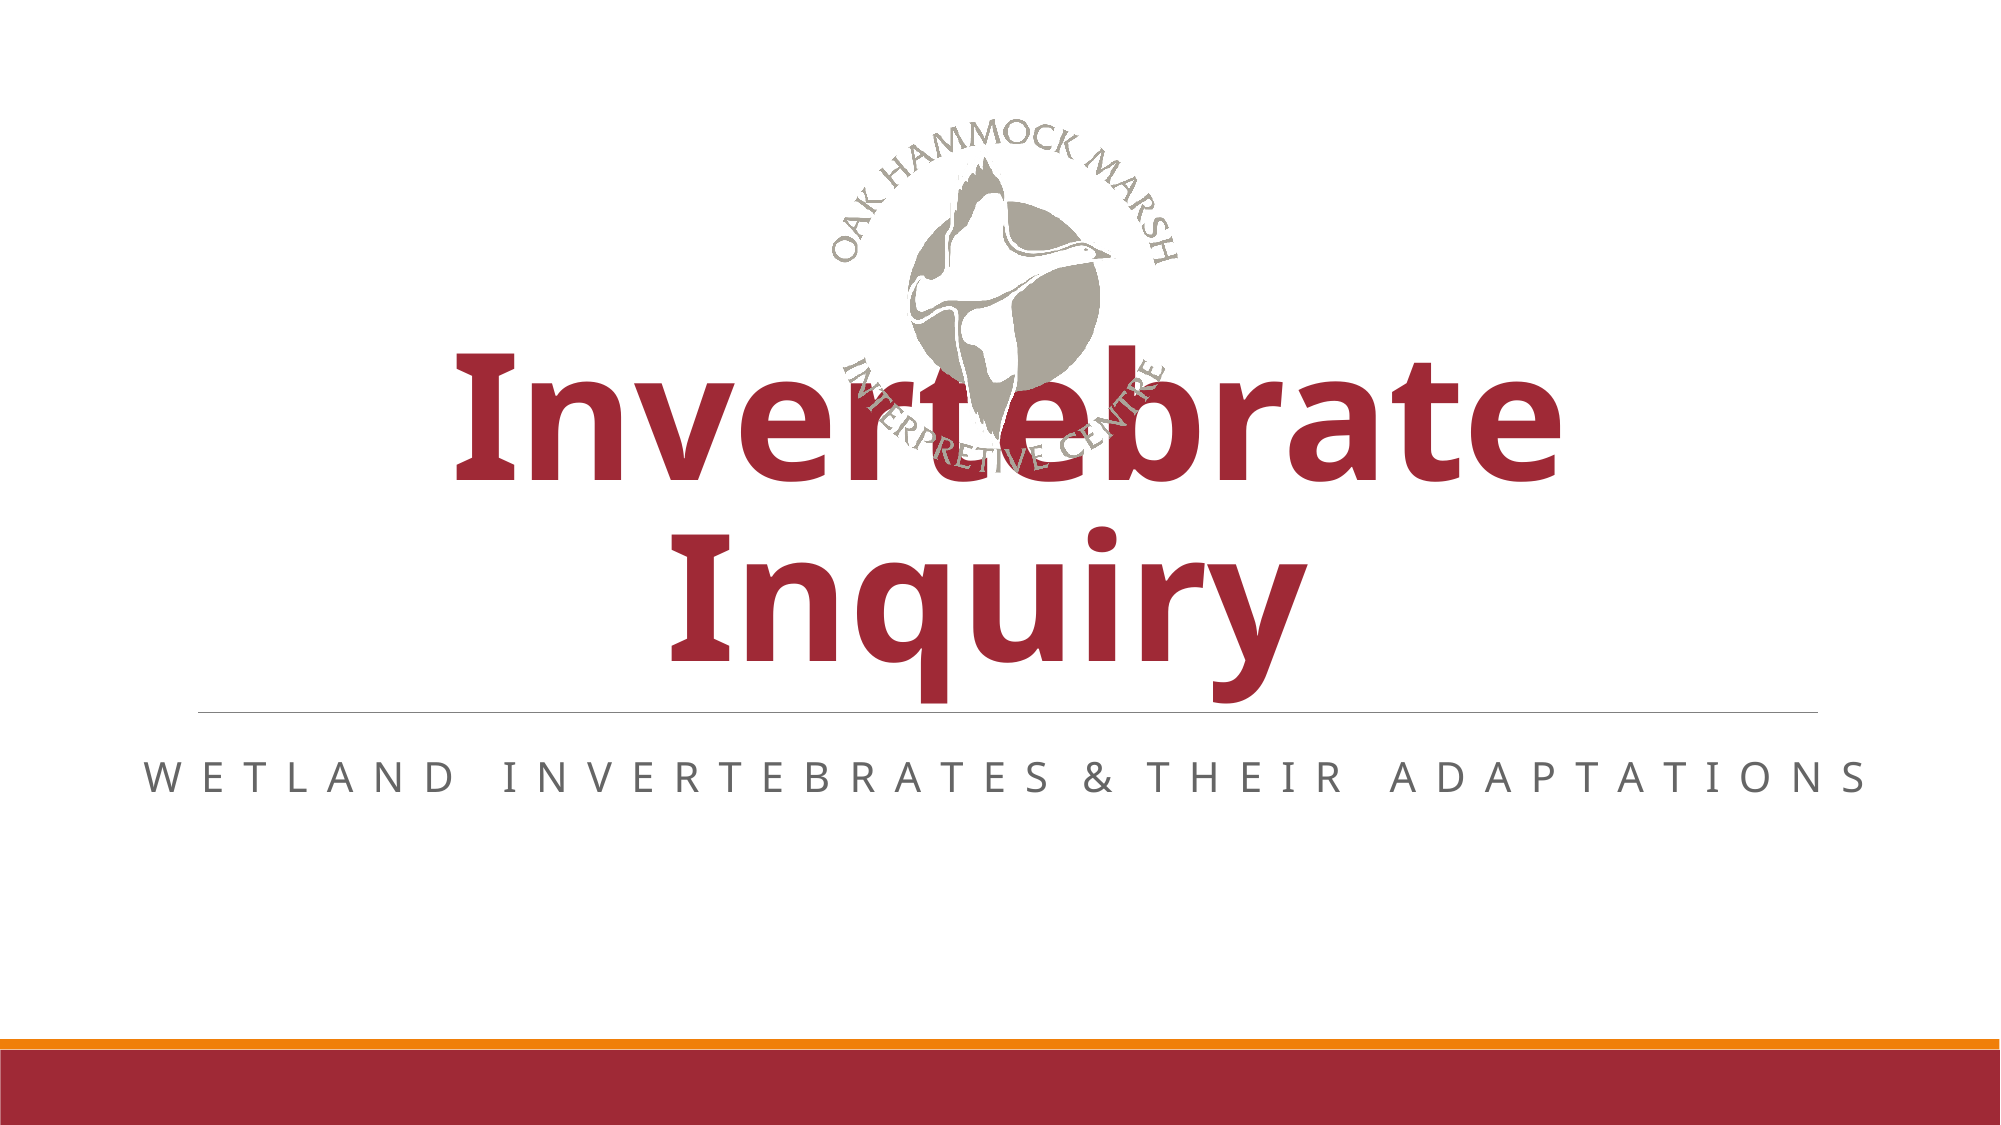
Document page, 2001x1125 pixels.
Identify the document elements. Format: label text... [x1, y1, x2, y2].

title Invertebrate Inquiry [98, 119, 1876, 705]
picture [832, 119, 1178, 474]
subtitle W e t l a n d I n v e r t e b r a t e s & T H E I R A d a p t a t I o n s [70, 749, 1940, 937]
